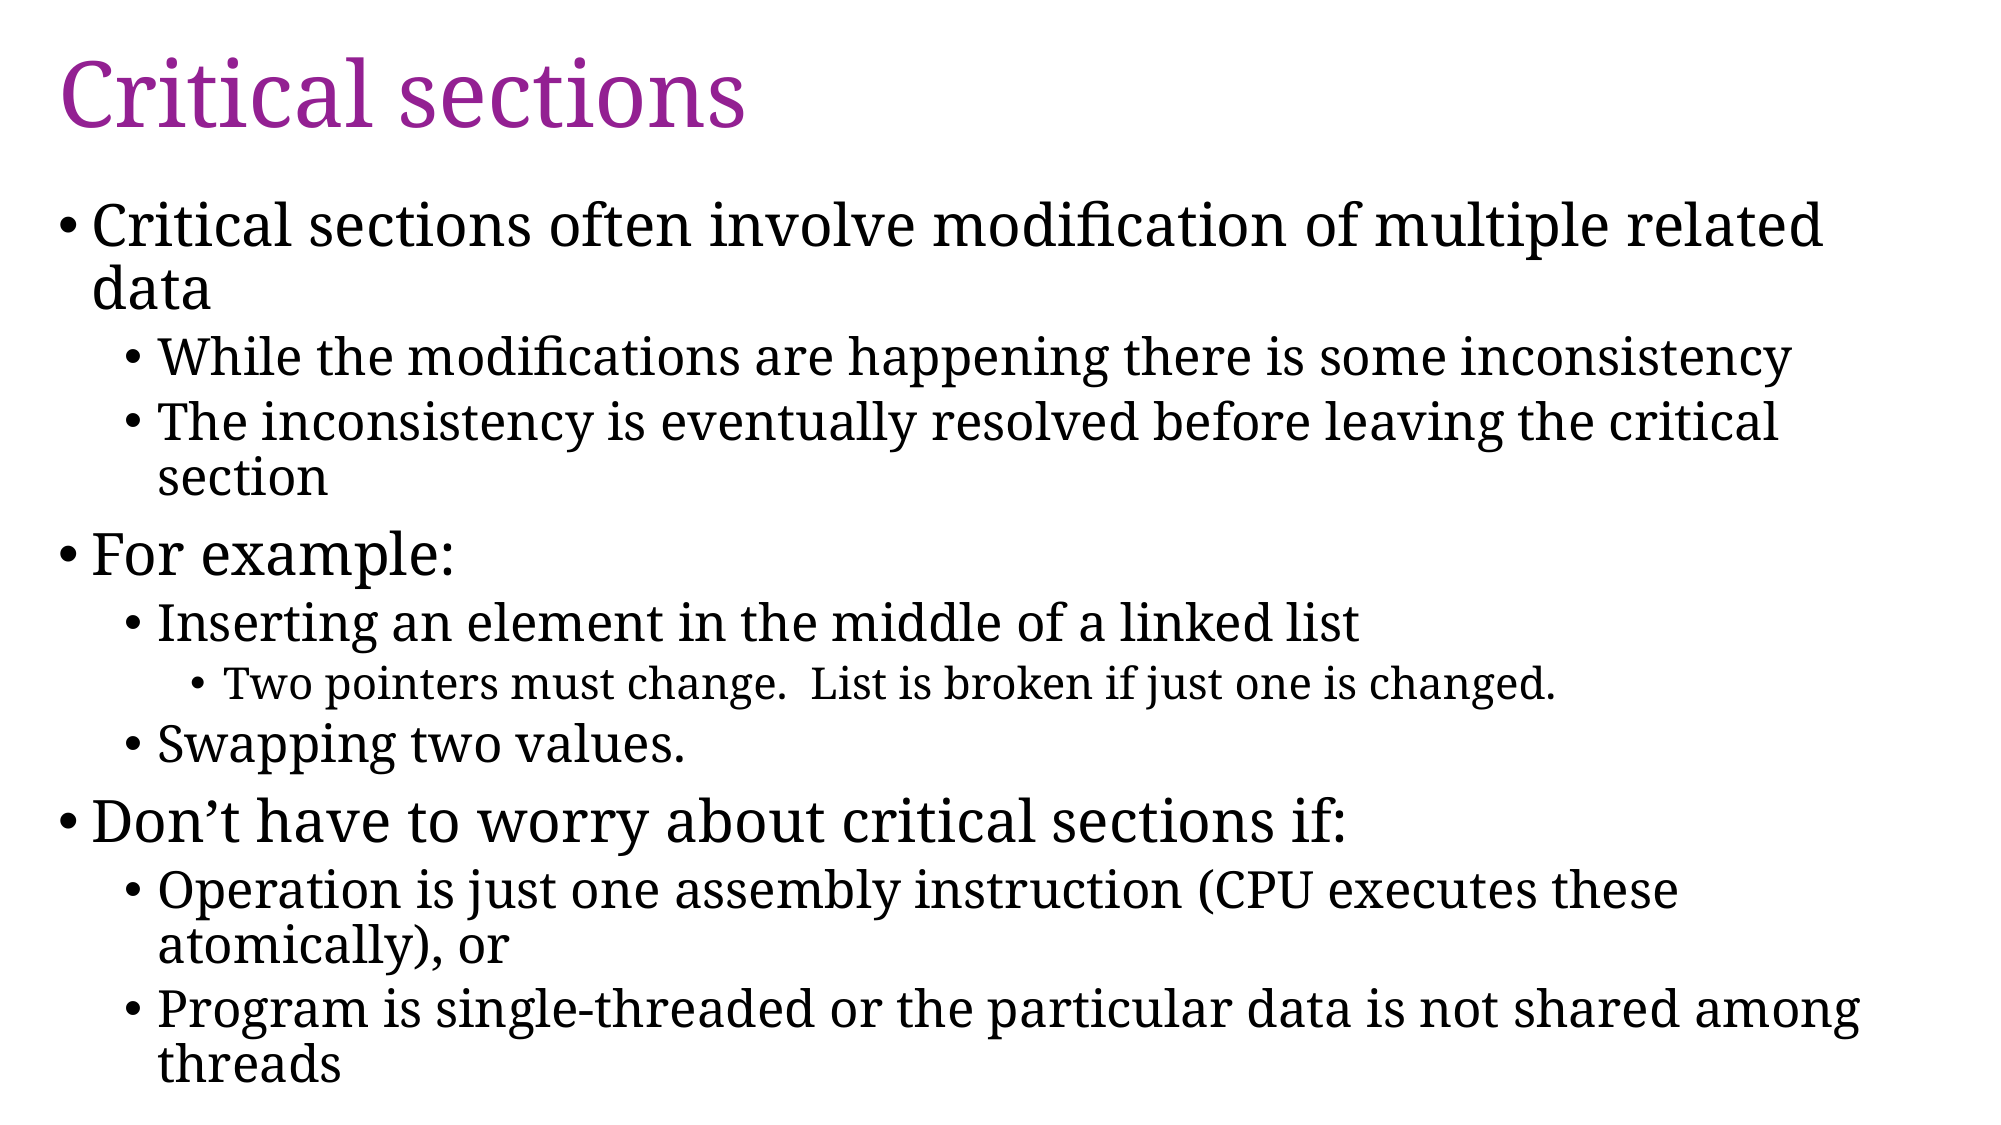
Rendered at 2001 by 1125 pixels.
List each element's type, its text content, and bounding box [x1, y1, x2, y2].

title Critical sections [43, 25, 1953, 171]
list Critical sections often involve modification of multiple related data While the modifications are happening there is some inconsistency The inconsistency is eventually resolved before leaving the critical section For example: Inserting an element in the middle of a linked list Two pointers must change. List is broken if just one is changed. Swapping two values. Don’t have to worry about critical sections if: Operation is just one assembly instruction (CPU executes these atomically), or Program is single-threaded or the particular data is not shared among threads [43, 188, 1953, 1106]
